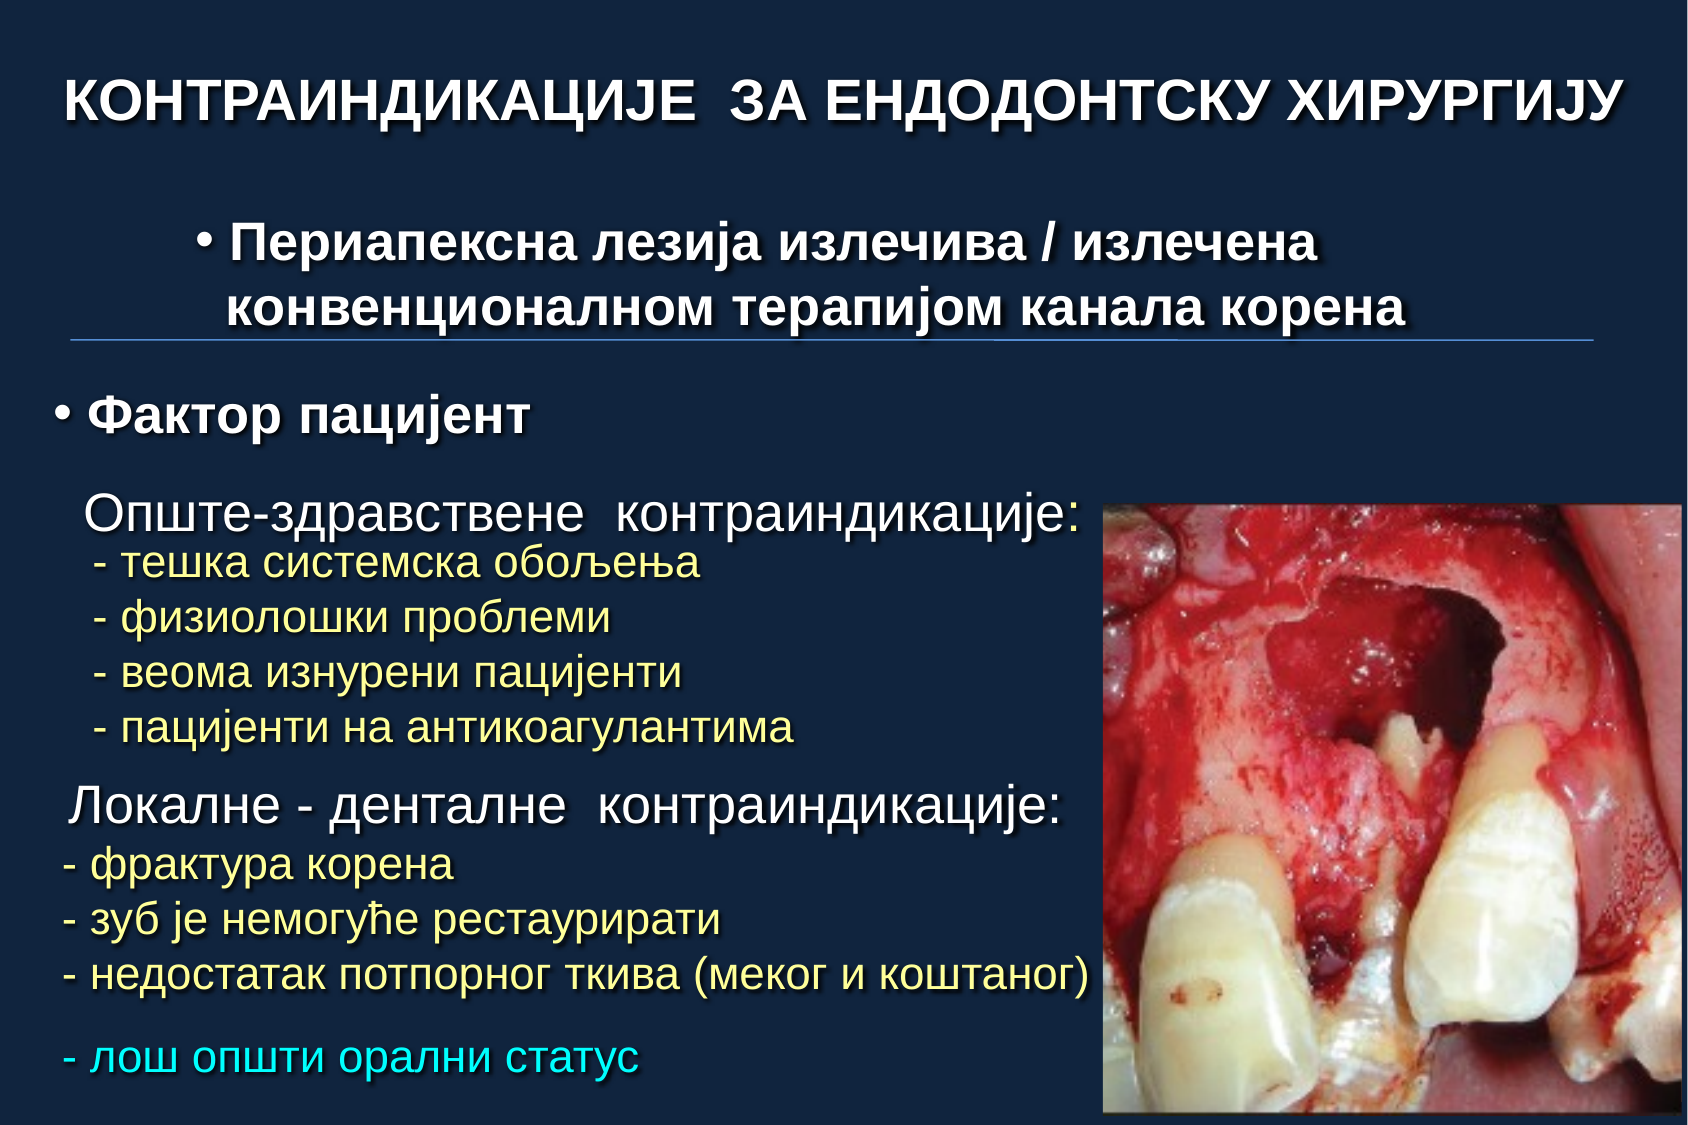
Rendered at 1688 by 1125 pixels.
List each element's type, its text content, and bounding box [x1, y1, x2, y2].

text_box Локалне - денталне контраиндикације: - фрактура корена - зуб је немогуће рестаурирати - недостатак потпорног ткива (меког и коштаног) - лош општи орални статус [8, 761, 1096, 1089]
picture [1102, 503, 1682, 1116]
text_box КОНТРАИНДИКАЦИЈЕ ЗА ЕНДОДОНТСКУ ХИРУРГИЈУ [0, 54, 1688, 140]
text_box Периапексна лезија излечива / излечена конвенционалном терапијом канала корена [180, 199, 1422, 338]
text_box Фактор пацијент Опште-здравствене контраиндикације: [38, 339, 1097, 550]
text_box - тешка системска обољења - физиолошки проблеми - веома изнурени пацијенти - пацијенти на антикоагулантима [39, 556, 823, 758]
